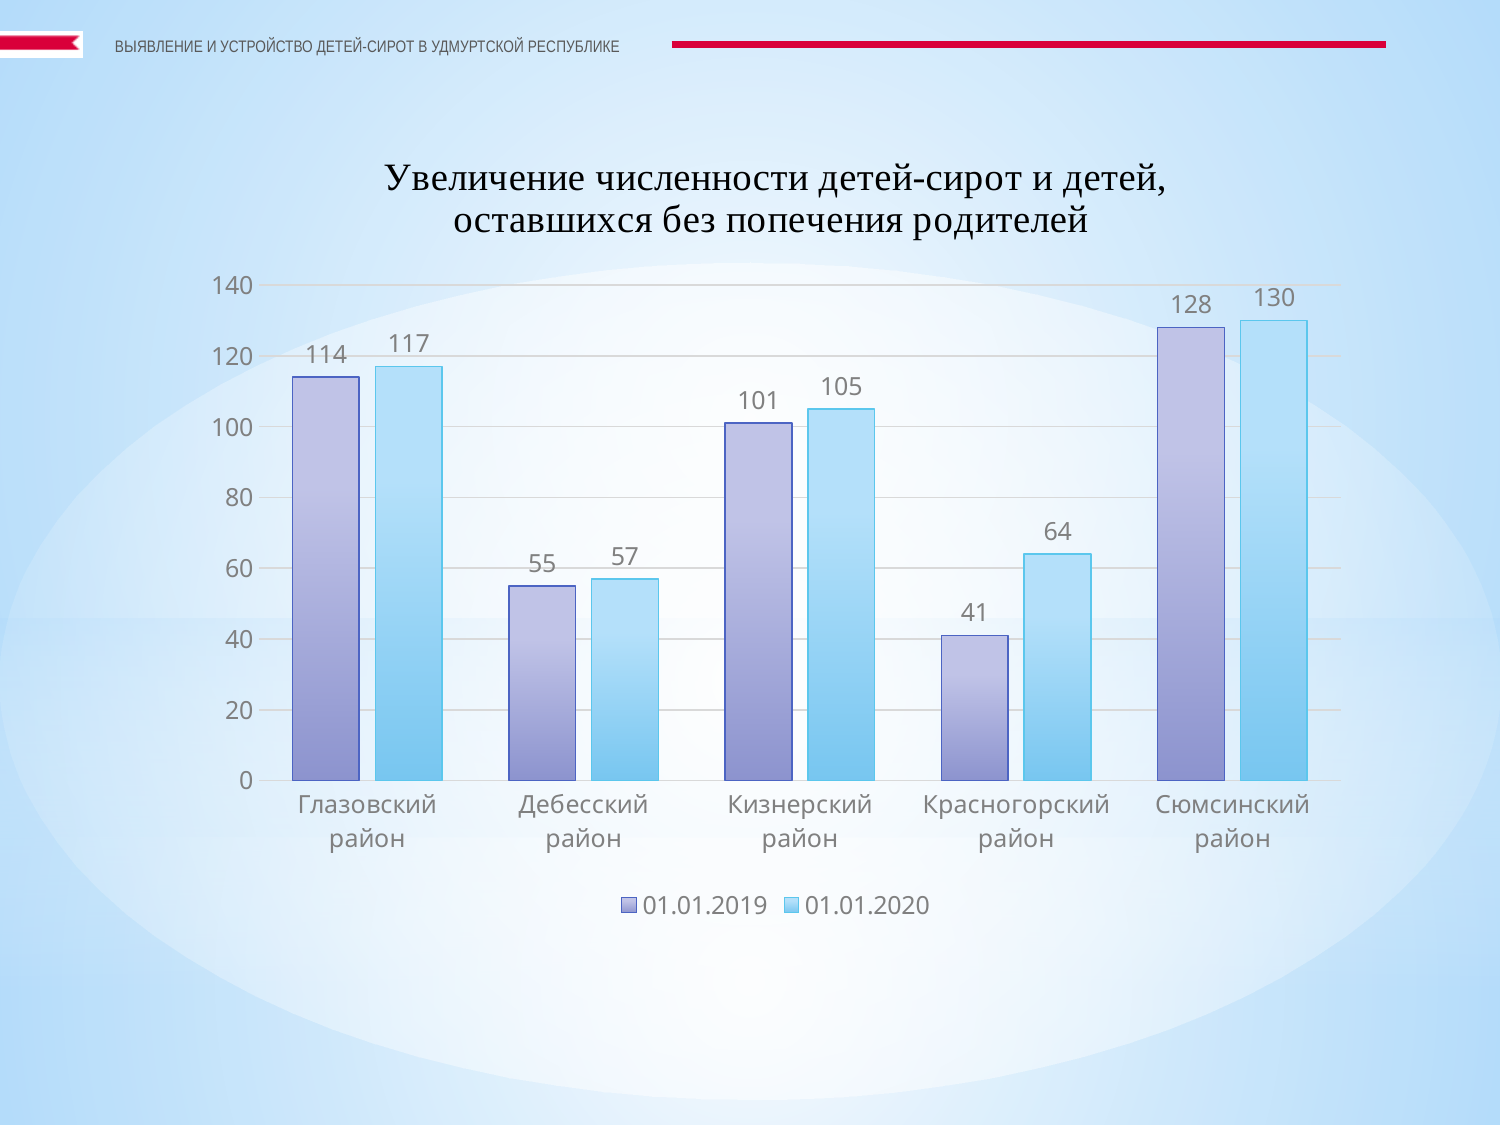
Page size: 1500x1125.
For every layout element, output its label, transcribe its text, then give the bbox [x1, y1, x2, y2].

picture [0, 30, 83, 58]
chart [187, 119, 1365, 929]
text_box ВЫЯВЛЕНИЕ И УСТРОЙСТВО ДЕТЕЙ-СИРОТ В УДМУРТСКОЙ РЕСПУБЛИКЕ [100, 28, 759, 63]
